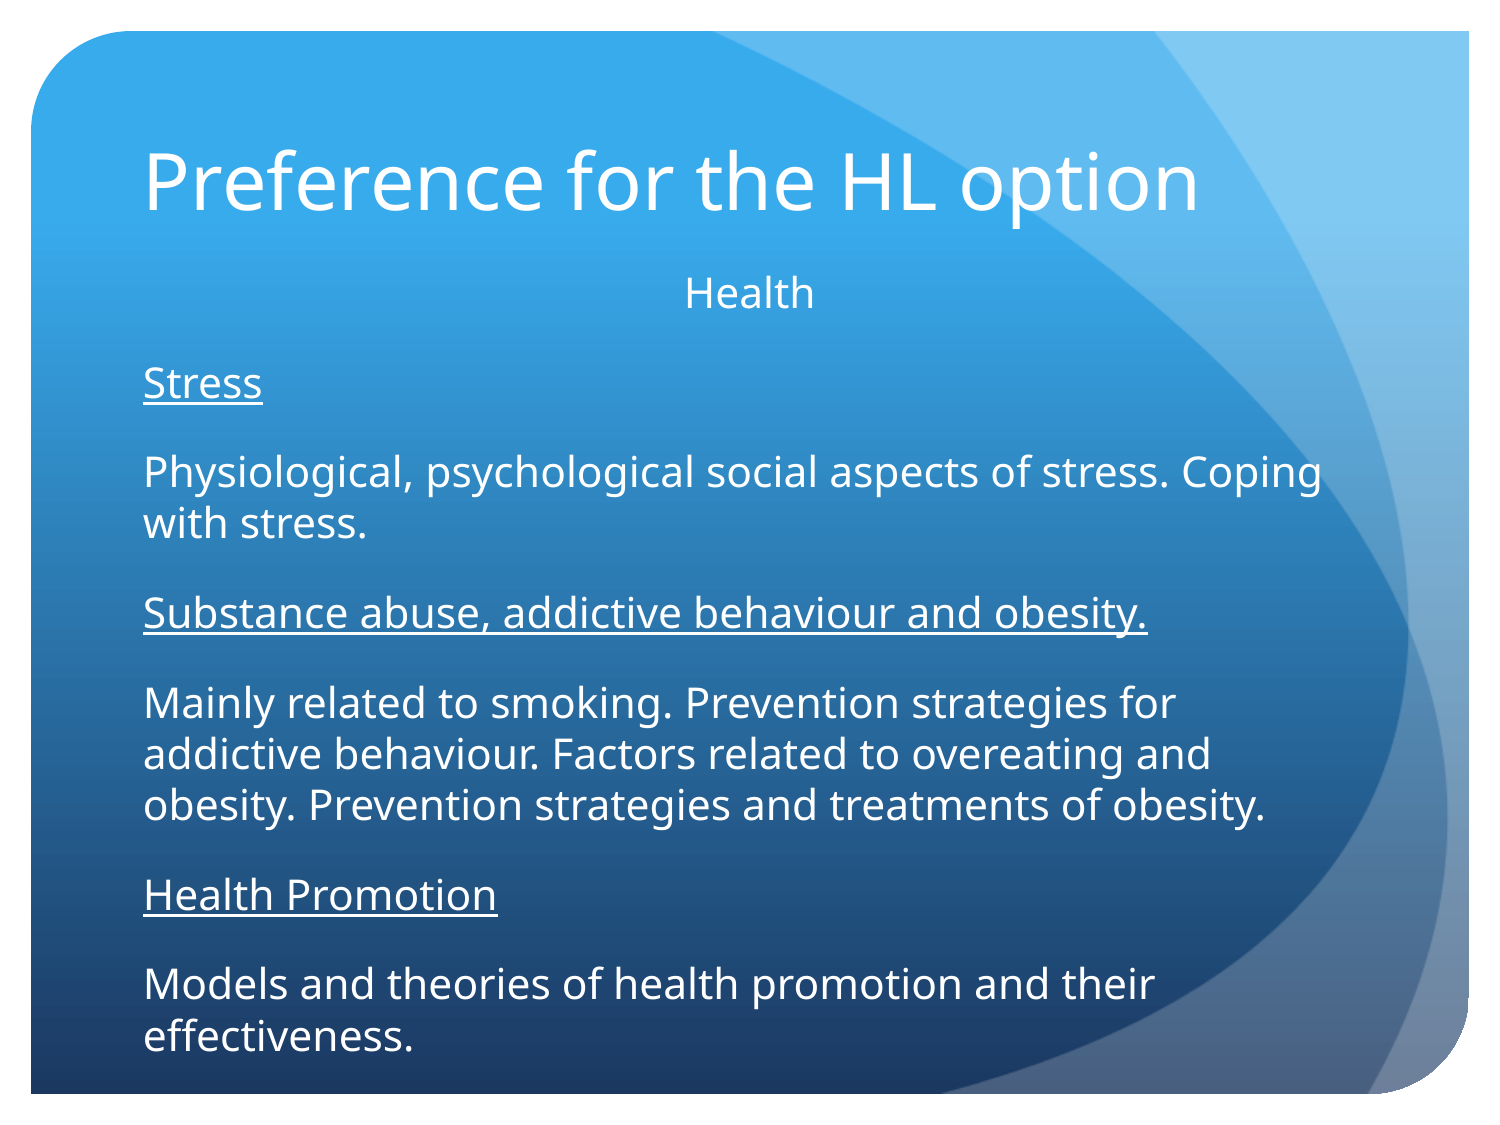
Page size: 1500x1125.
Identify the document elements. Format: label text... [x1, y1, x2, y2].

title Preference for the HL option [127, 62, 1372, 234]
list Health Stress Physiological, psychological social aspects of stress. Coping with stress. Substance abuse, addictive behaviour and obesity. Mainly related to smoking. Prevention strategies for addictive behaviour. Factors related to overeating and obesity. Prevention strategies and treatments of obesity. Health Promotion Models and theories of health promotion and their effectiveness. [127, 258, 1372, 1069]
picture [24, 30, 1473, 1094]
